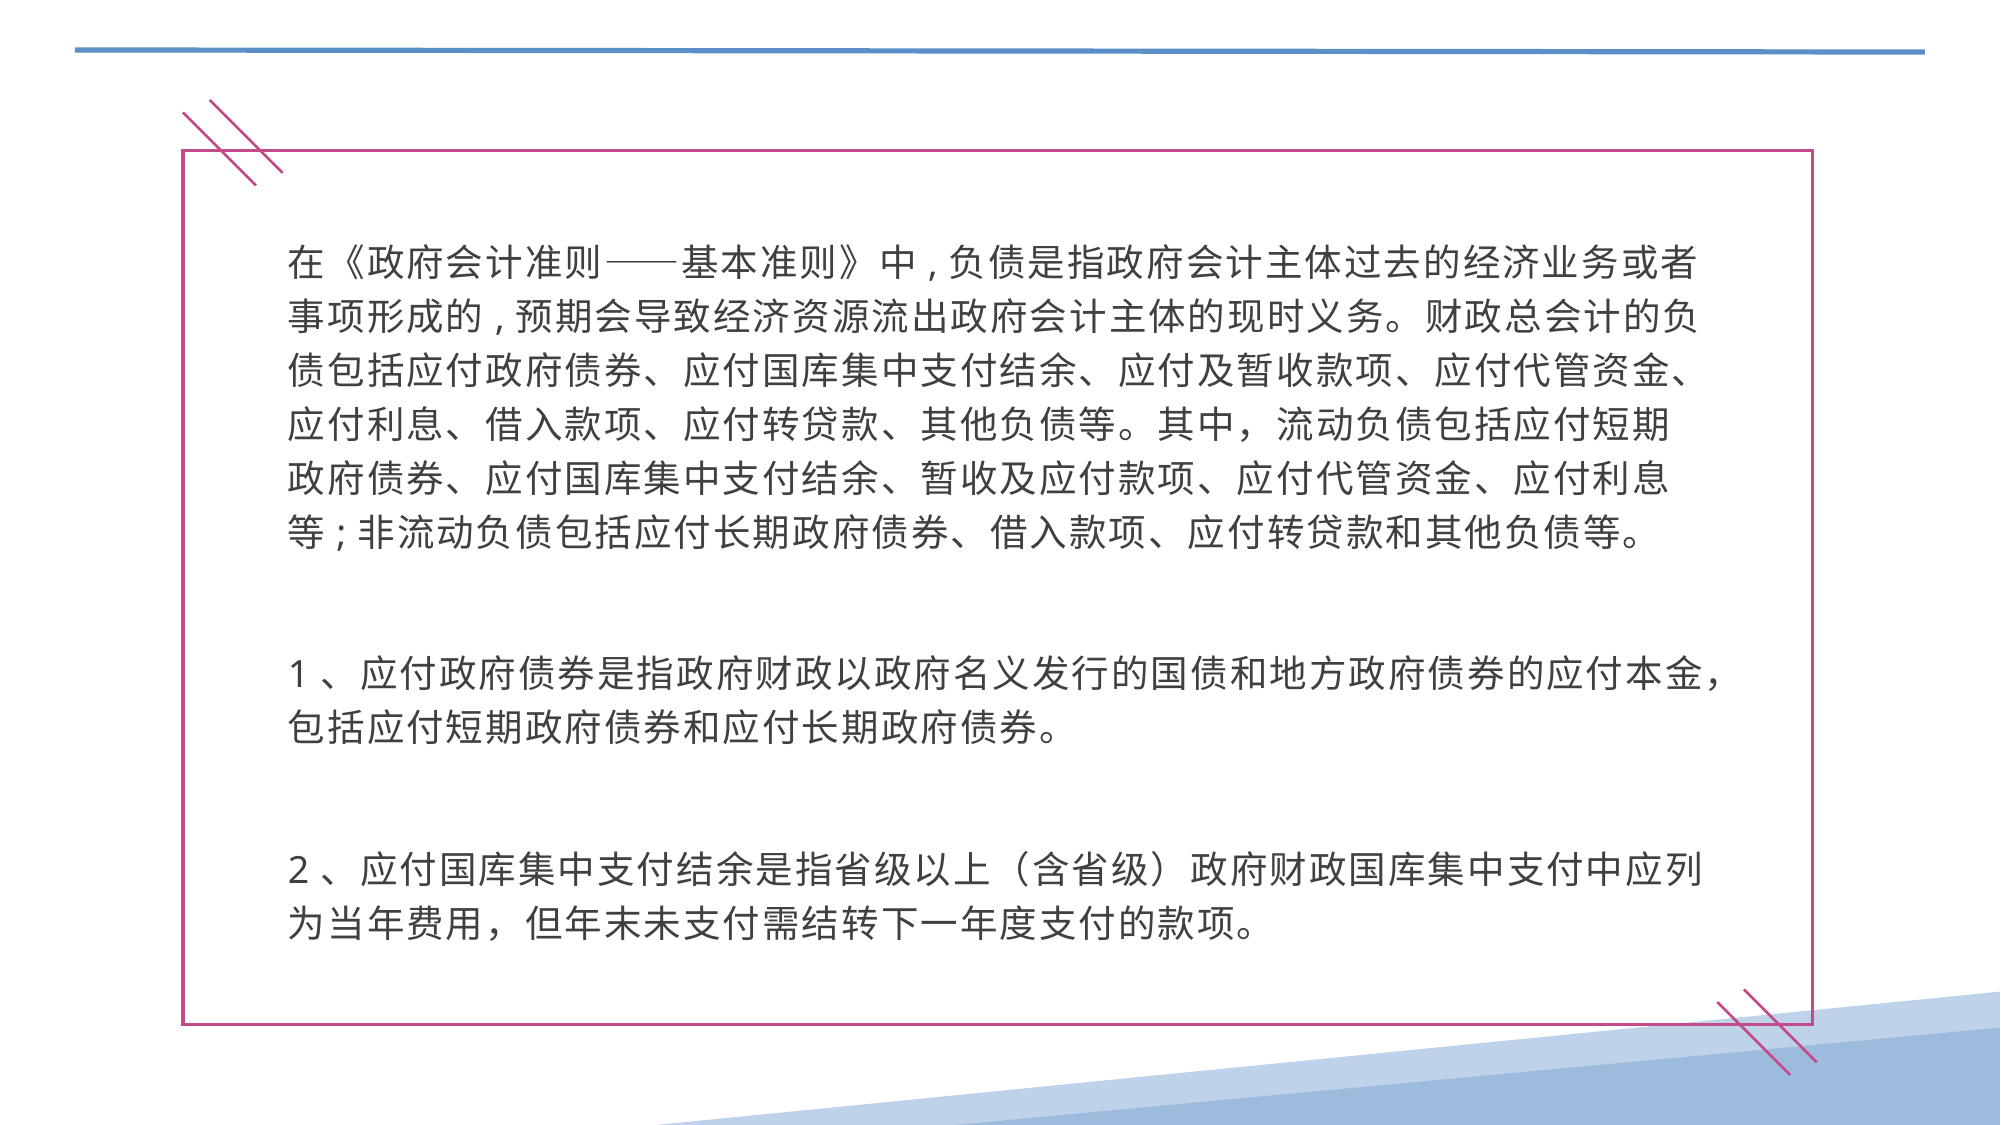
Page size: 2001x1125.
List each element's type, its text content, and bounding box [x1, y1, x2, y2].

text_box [1717, 1002, 1791, 1075]
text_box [1743, 989, 1817, 1063]
text_box 在《政府会计准则——基本准则》中,负债是指政府会计主体过去的经济业务或者事项形成的,预期会导致经济资源流出政府会计主体的现时义务。财政总会计的负债包括应付政府债券、应付国库集中支付结余、应付及暂收款项、应付代管资金、应付利息、借入款项、应付转贷款、其他负债等。其中，流动负债包括应付短期政府债券、应付国库集中支付结余、暂收及应付款项、应付代管资金、应付利息等;非流动负债包括应付长期政府债券、借入款项、应付转贷款和其他负债等。 1、应付政府债券是指政府财政以政府名义发行的国债和地方政府债券的应付本金，包括应付短期政府债券和应付长期政府债券。 2、应付国库集中支付结余是指省级以上（含省级）政府财政国库集中支付中应列为当年费用，但年末未支付需结转下一年度支付的款项。 [277, 193, 1718, 982]
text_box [209, 99, 283, 173]
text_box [656, 991, 2000, 1125]
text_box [74, 49, 1925, 53]
text_box [182, 150, 1814, 1025]
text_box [182, 112, 256, 186]
